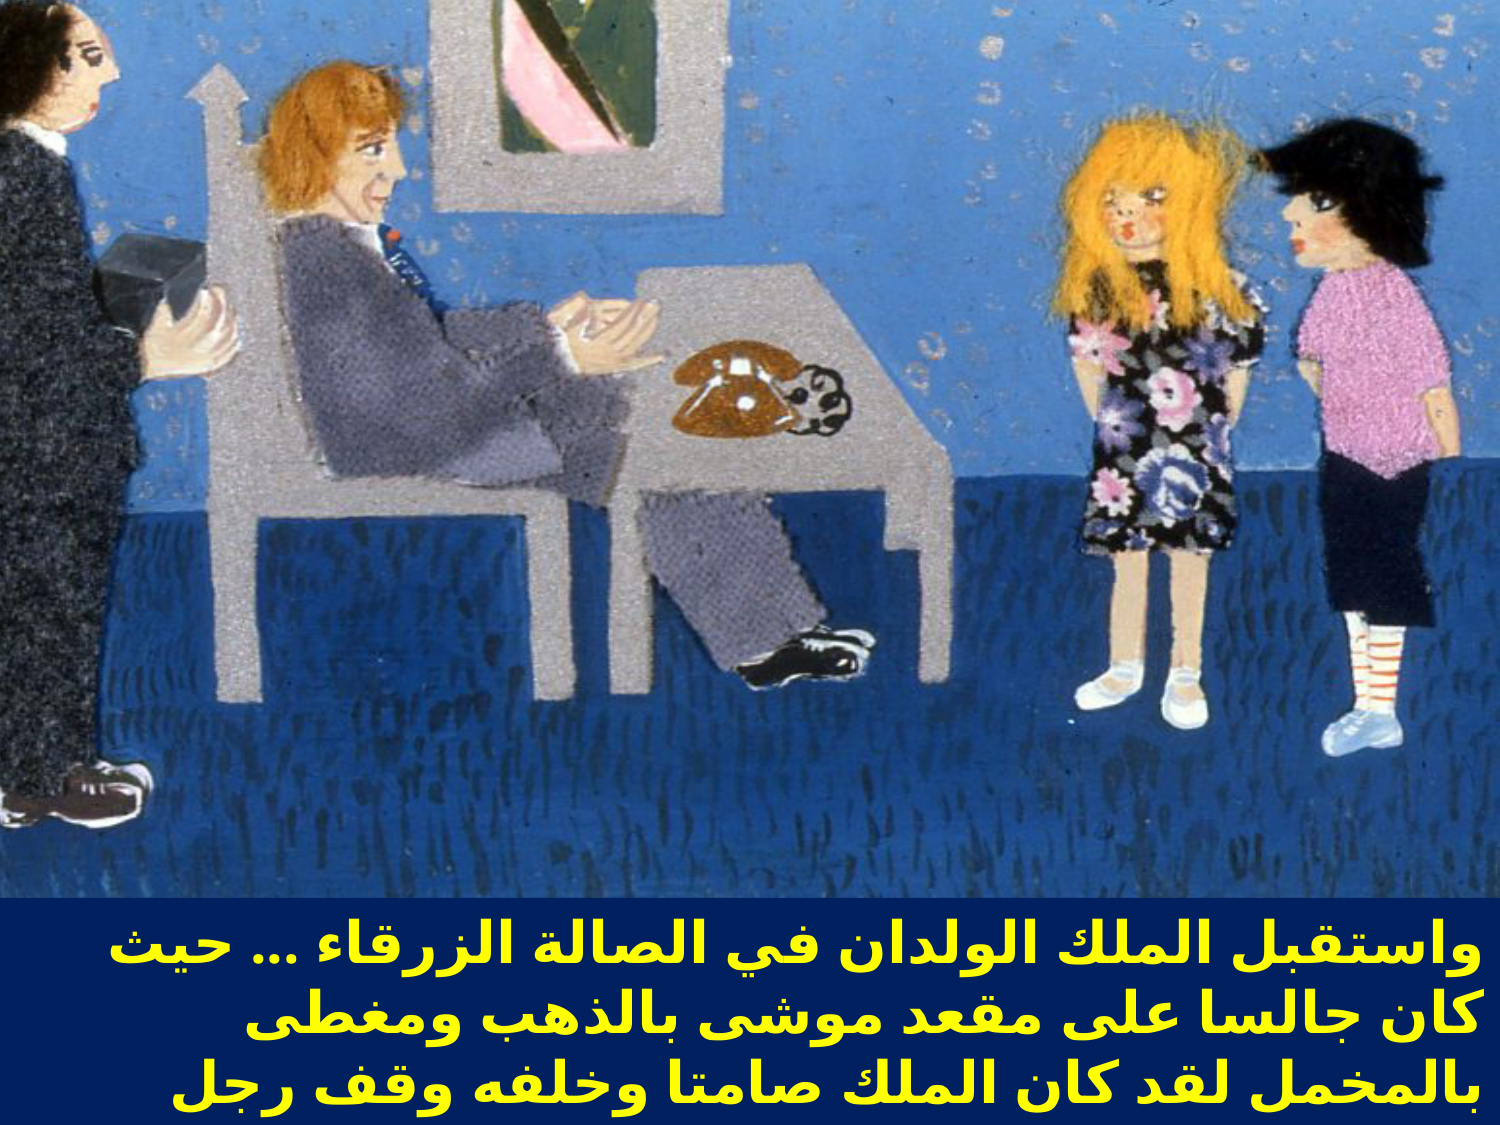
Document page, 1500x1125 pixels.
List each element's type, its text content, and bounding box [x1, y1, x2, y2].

text_box واستقبل الملك الولدان في الصالة الزرقاء ... حيث كان جالسا على مقعد موشى بالذهب ومغطى بالمخمل لقد كان الملك صامتا وخلفه وقف رجل يحمل بيده حقيبة صغيرة سوداء [0, 909, 1500, 1125]
picture [0, 0, 1500, 903]
